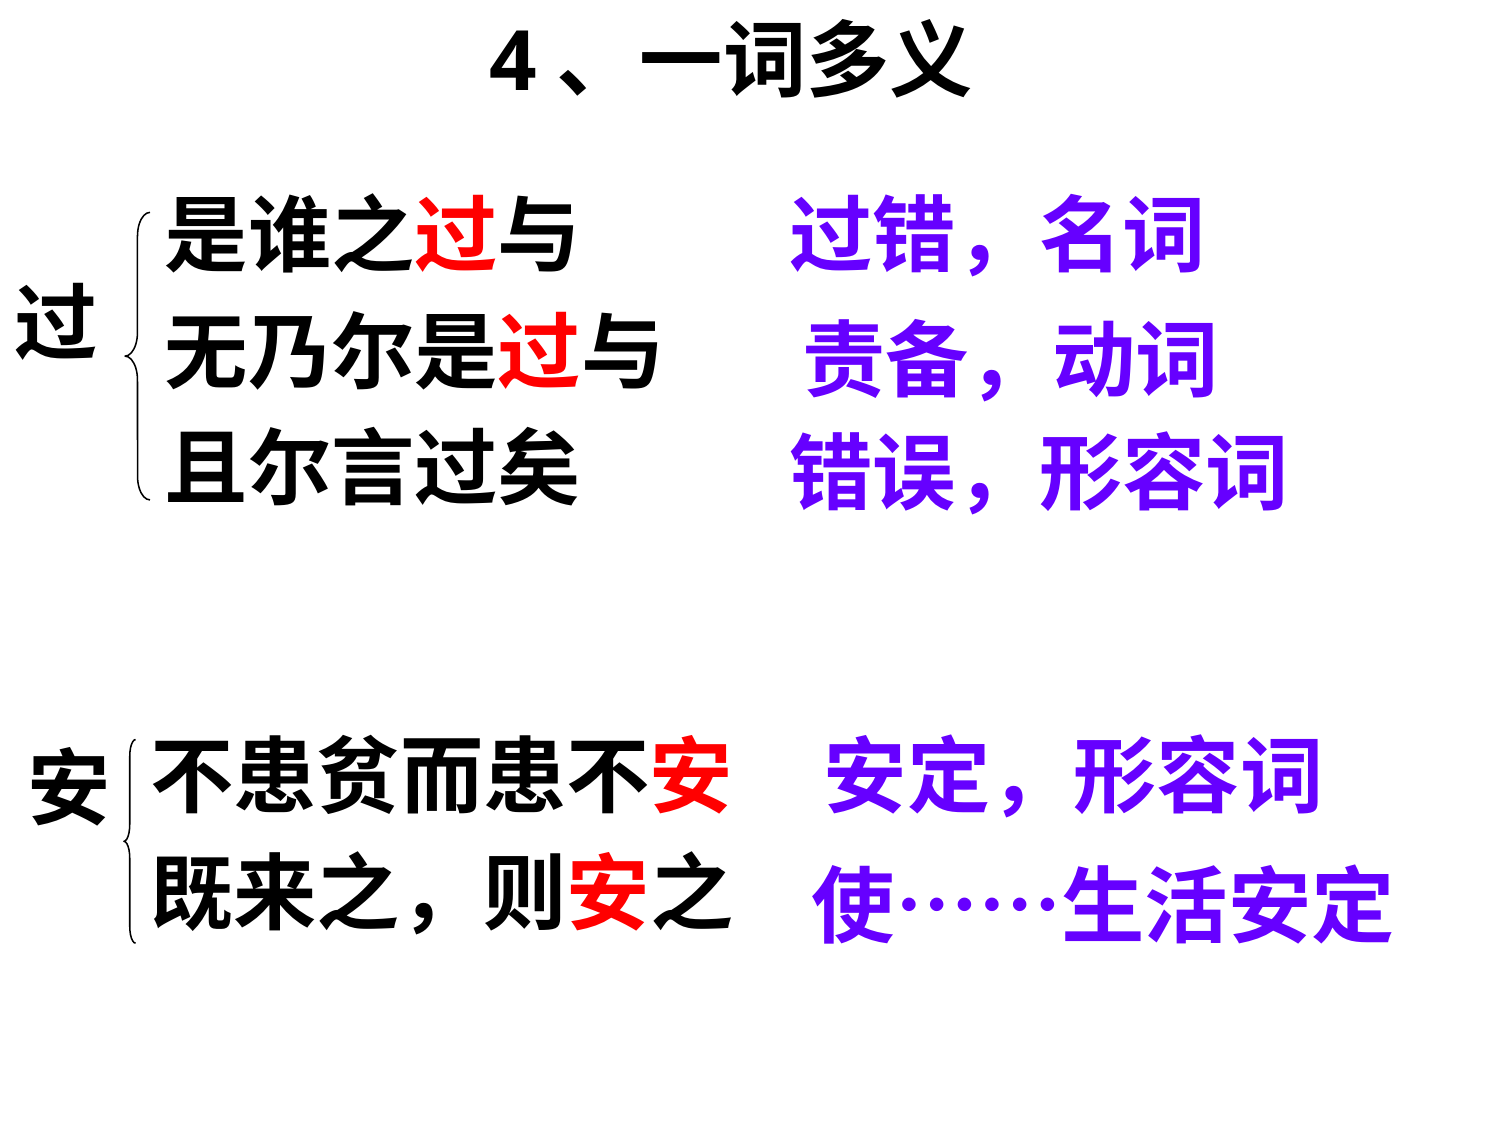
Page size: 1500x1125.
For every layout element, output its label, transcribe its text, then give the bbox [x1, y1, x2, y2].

text_box 使……生活安定 [797, 846, 1459, 1071]
text_box 错误，形容词 [774, 412, 1313, 588]
text_box 责备，动词 [787, 299, 1325, 475]
text_box 4、一词多义 [24, 0, 1438, 115]
text_box [125, 212, 151, 500]
text_box 安定，形容词 [809, 716, 1460, 842]
text_box 过错，名词 [774, 174, 1388, 300]
text_box 是谁之过与 无乃尔是过与 且尔言过矣 [149, 174, 838, 650]
text_box [129, 891, 135, 943]
text_box 不患贫而患不安 既来之，则安之 [135, 716, 899, 1092]
text_box 安 [0, 727, 135, 891]
text_box 过 [0, 262, 113, 400]
